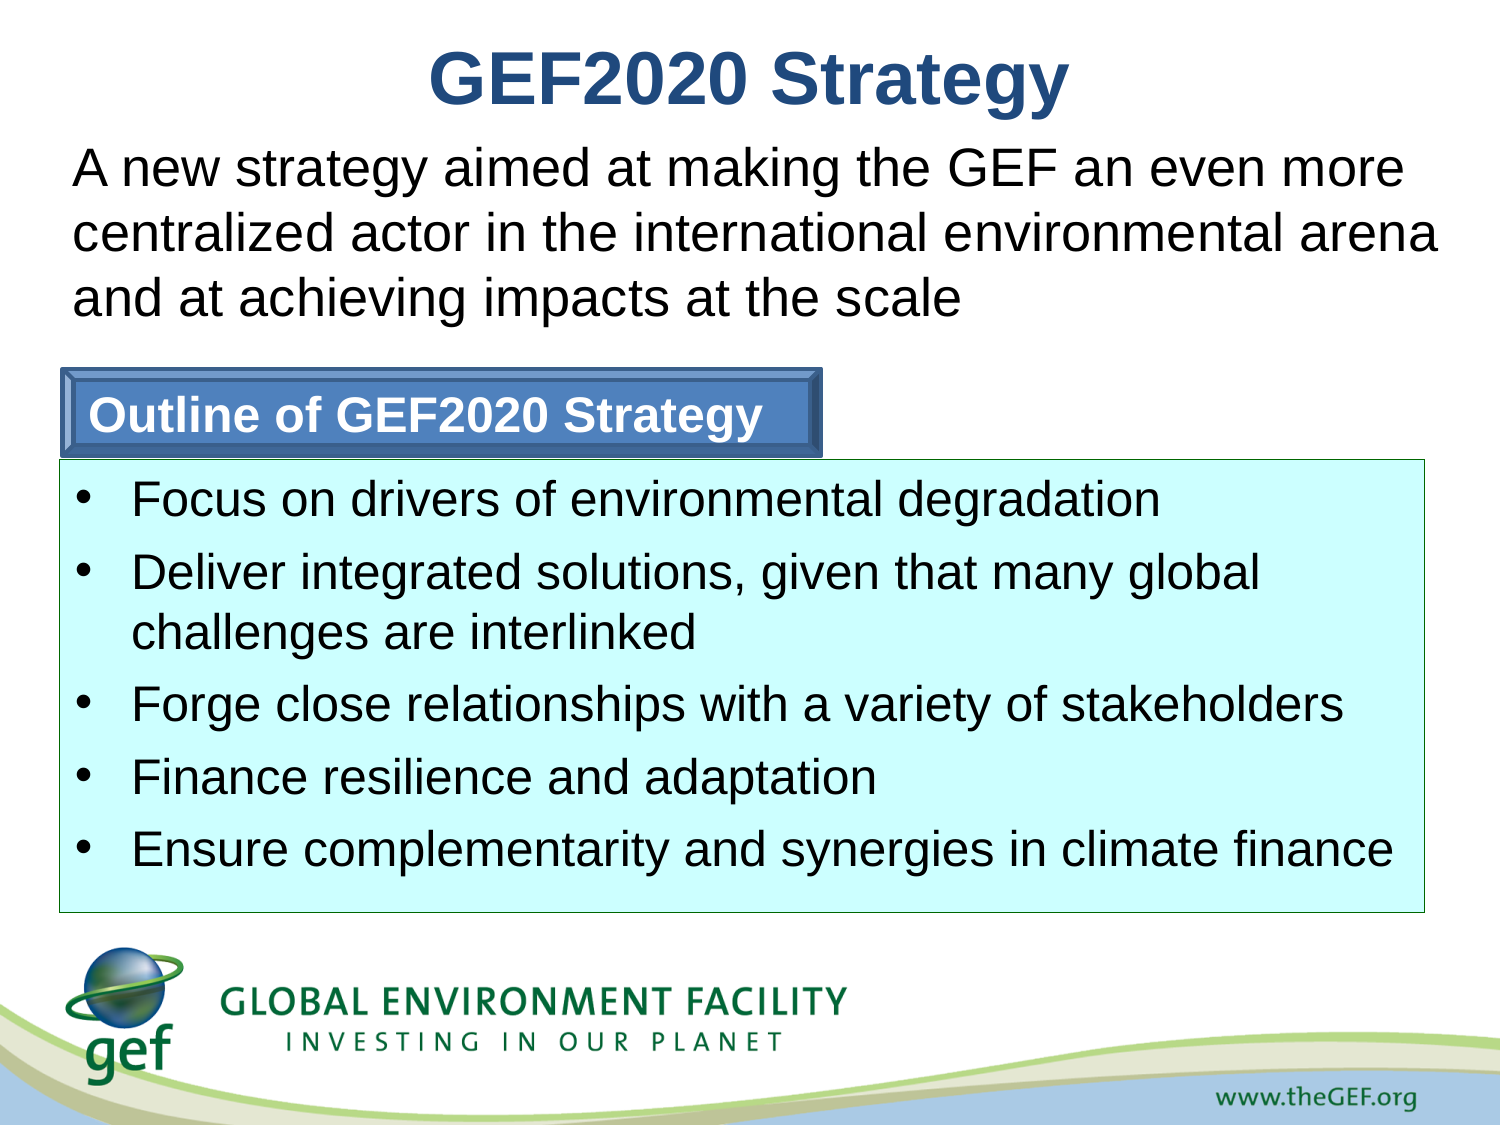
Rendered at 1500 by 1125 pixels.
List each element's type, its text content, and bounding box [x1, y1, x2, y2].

list A new strategy aimed at making the GEF an even more centralized actor in the international environmental arena and at achieving impacts at the scale [57, 125, 1483, 388]
picture [0, 920, 1500, 1125]
text_box Focus on drivers of environmental degradation Deliver integrated solutions, given that many global challenges are interlinked Forge close relationships with a variety of stakeholders Finance resilience and adaptation Ensure complementarity and synergies in climate finance [59, 459, 1425, 913]
title GEF2020 Strategy [75, 24, 1425, 125]
text_box Outline of GEF2020 Strategy [60, 367, 823, 458]
